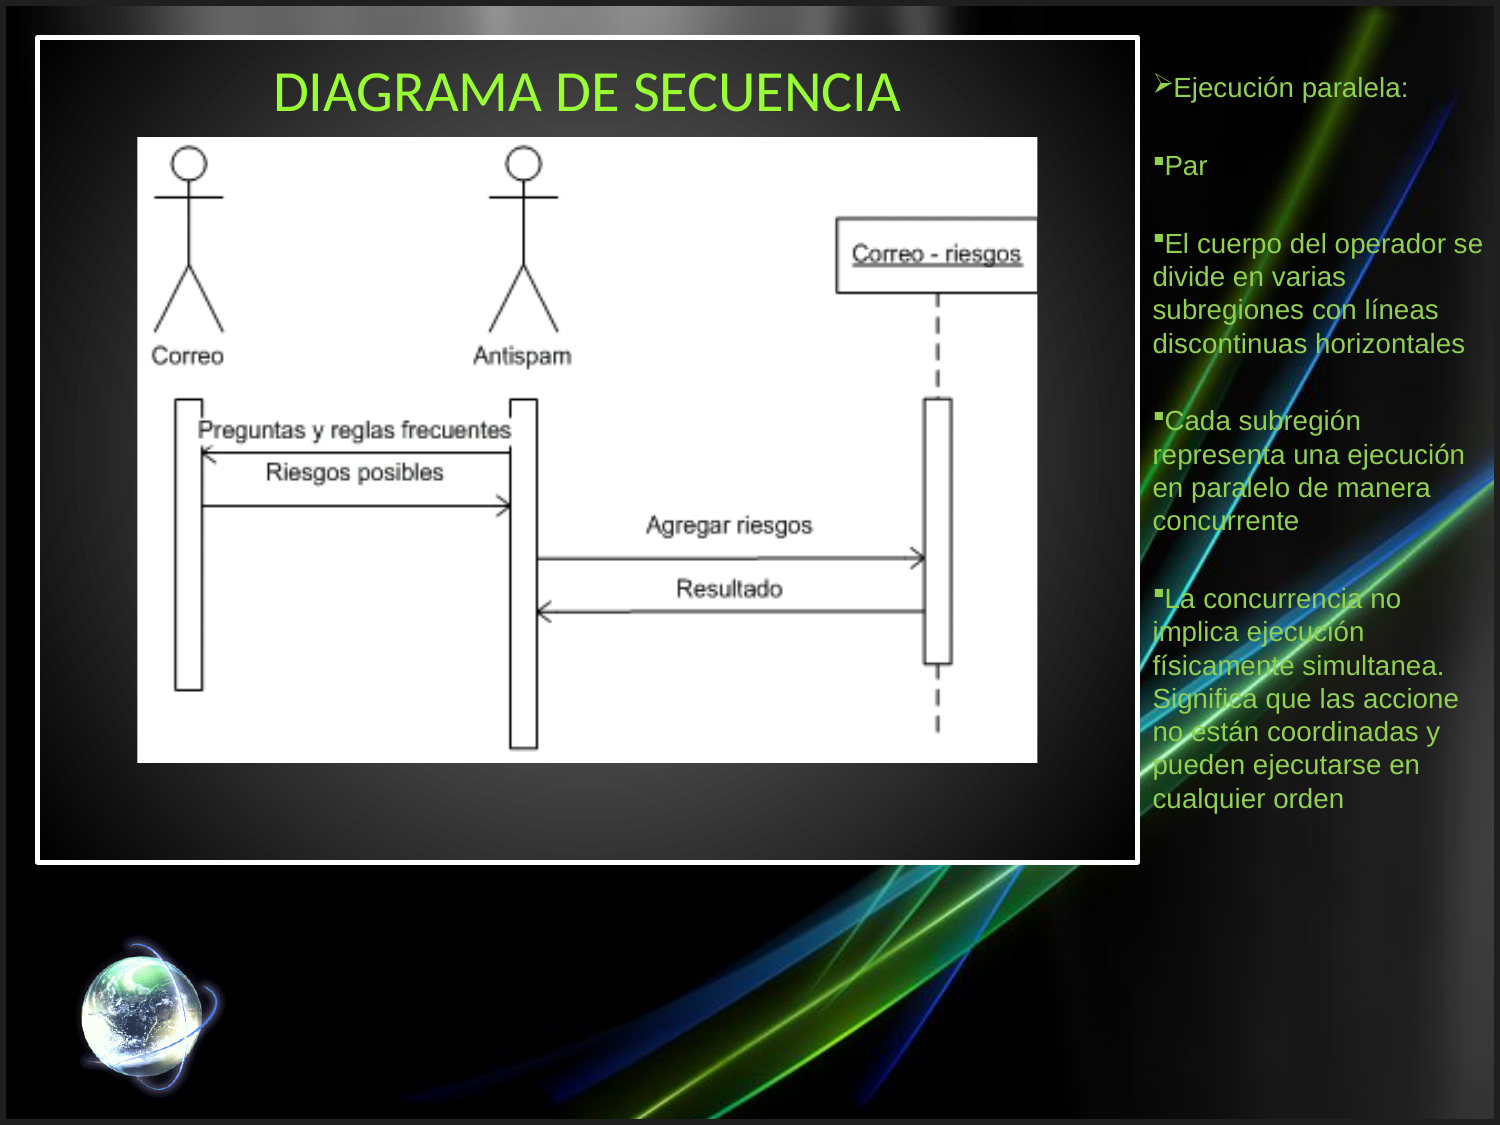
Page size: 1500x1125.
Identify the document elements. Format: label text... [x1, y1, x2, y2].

picture [6, 6, 1494, 1119]
picture [137, 137, 1038, 763]
list Ejecución paralela: Par El cuerpo del operador se divide en varias subregiones con líneas discontinuas horizontales Cada subregión representa una ejecución en paralelo de manera concurrente La concurrencia no implica ejecución físicamente simultanea. Significa que las accione no están coordinadas y pueden ejecutarse en cualquier orden [1137, 62, 1500, 825]
title DIAGRAMA DE SECUENCIA [137, 37, 1038, 131]
